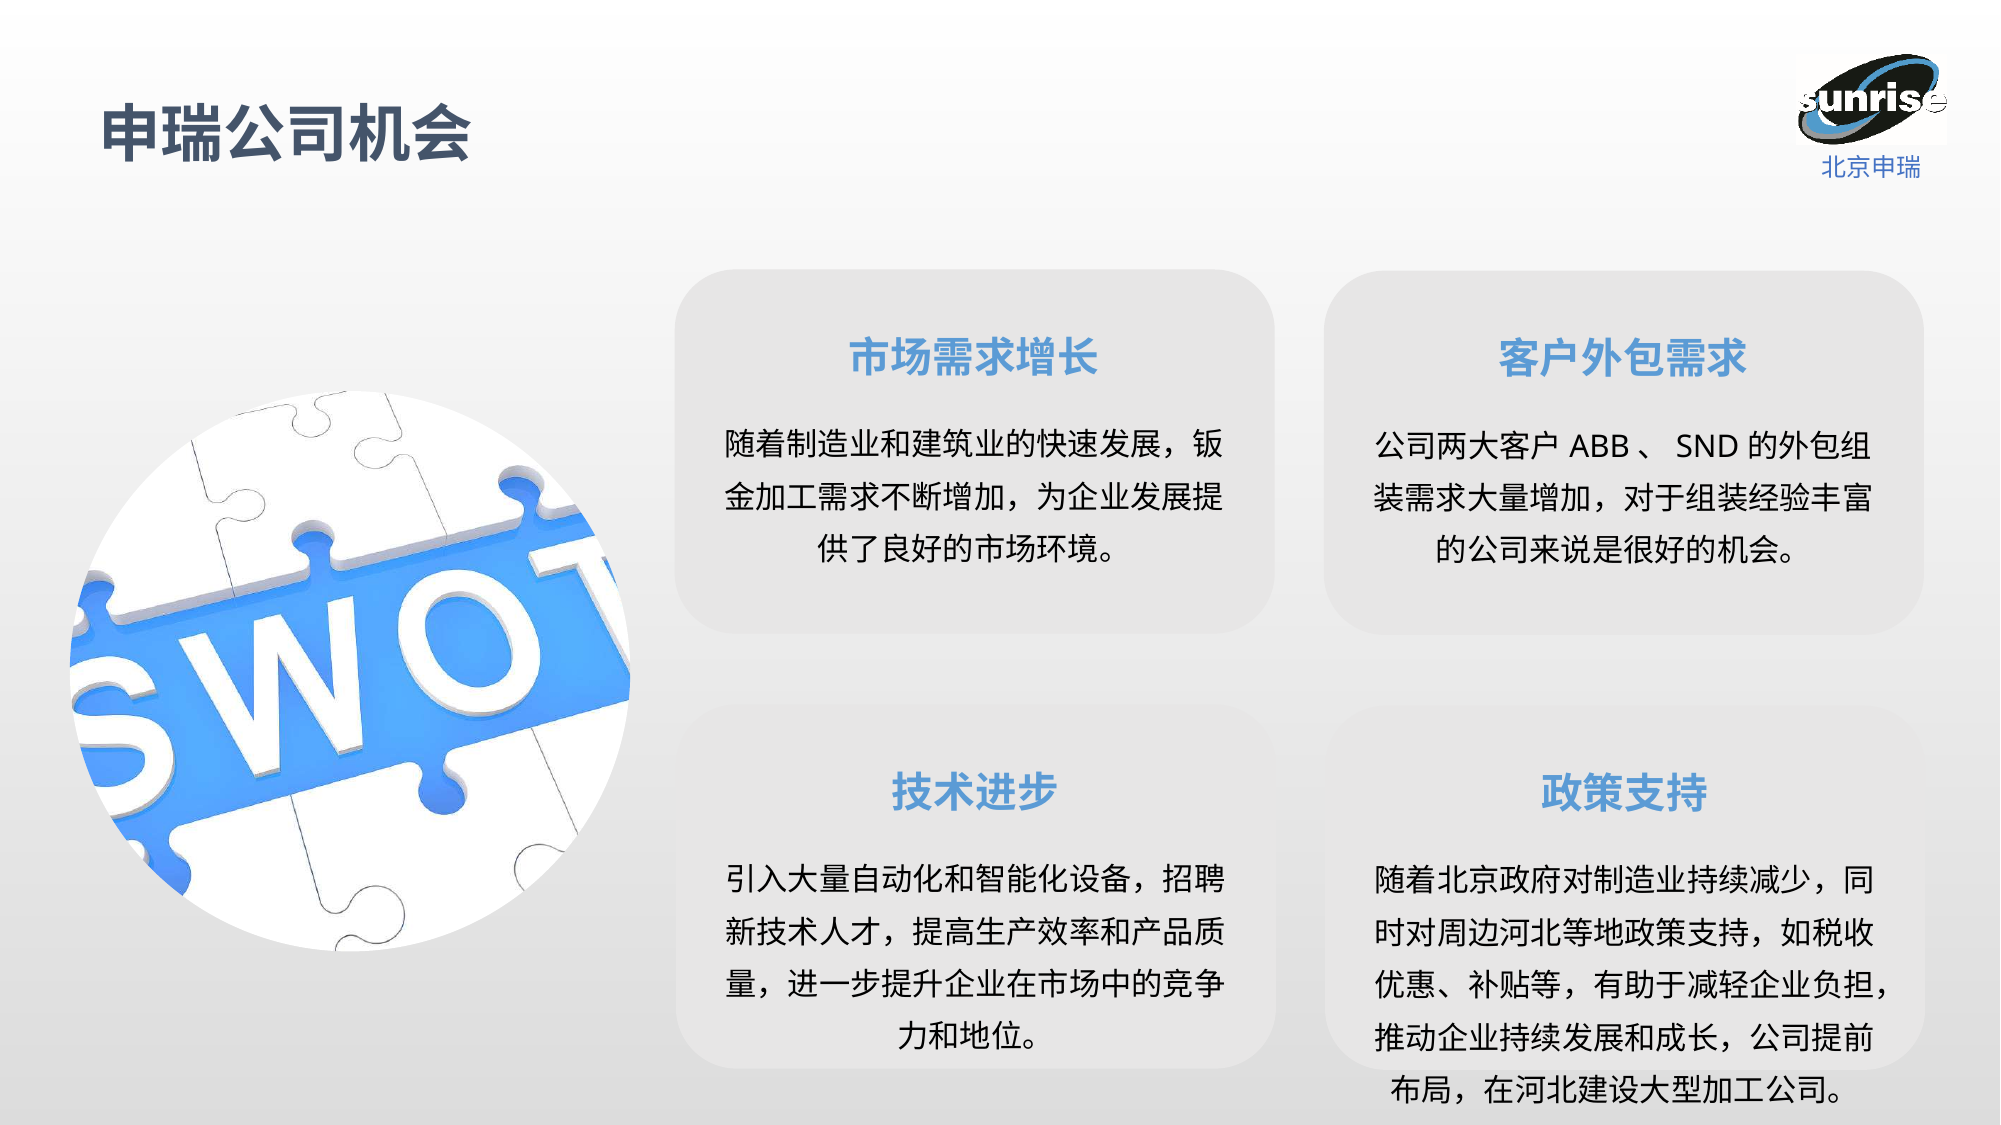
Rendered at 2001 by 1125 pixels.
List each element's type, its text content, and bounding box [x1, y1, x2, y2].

text_box 随着制造业和建筑业的快速发展，钣金加工需求不断增加，为企业发展提供了良好的市场环境。 [707, 404, 1241, 578]
text_box 引入大量自动化和智能化设备，招聘新技术人才，提高生产效率和产品质量，进一步提升企业在市场中的竞争力和地位。 [708, 839, 1242, 1013]
picture [69, 391, 631, 952]
text_box 市场需求增长 [707, 310, 1241, 391]
text_box 公司两大客户ABB、SND的外包组装需求大量增加，对于组装经验丰富的公司来说是很好的机会。 [1356, 405, 1890, 579]
picture [1922, 54, 1947, 145]
text_box 随着北京政府对制造业持续减少，同时对周边河北等地政策支持，如税收优惠、补贴等，有助于减轻企业负担，推动企业持续发展和成长，公司提前布局，在河北建设大型加工公司。 [1357, 840, 1892, 1014]
text_box [674, 269, 1275, 634]
text_box [1325, 705, 1926, 1070]
text_box [1323, 270, 1924, 635]
text_box [675, 704, 1276, 1069]
text_box 技术进步 [708, 745, 1242, 826]
text_box 政策支持 [1357, 746, 1892, 828]
text_box 申瑞公司机会 [78, 43, 1922, 189]
text_box 客户外包需求 [1356, 311, 1890, 393]
